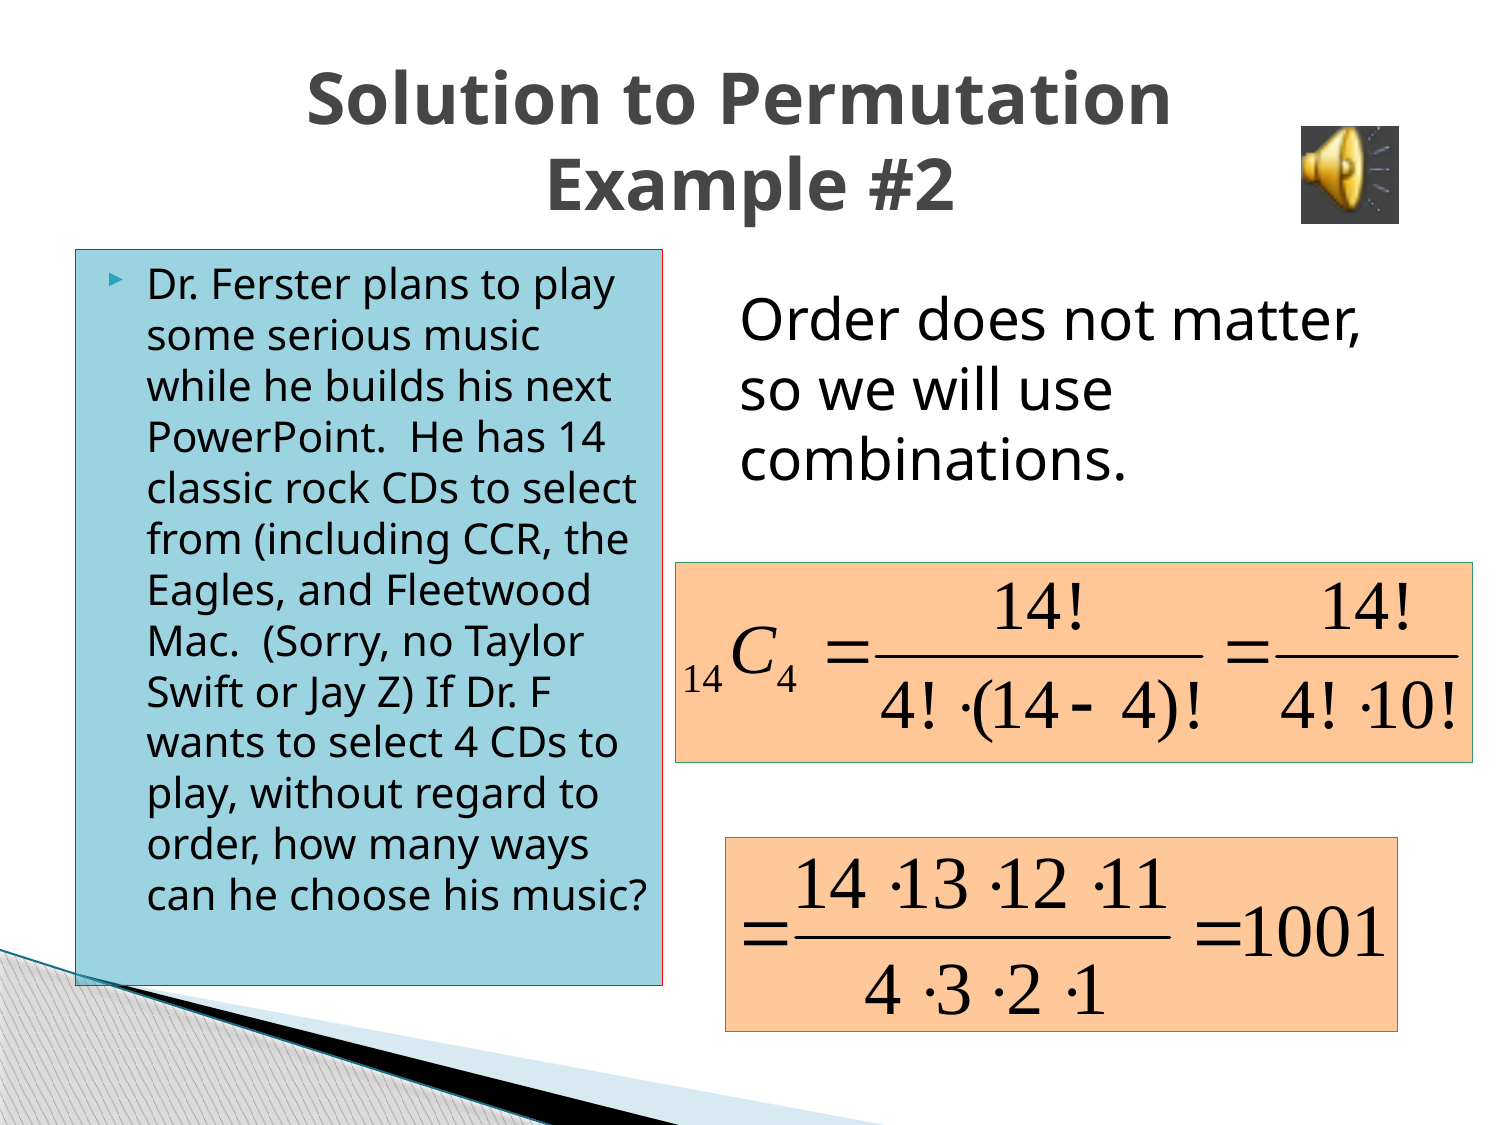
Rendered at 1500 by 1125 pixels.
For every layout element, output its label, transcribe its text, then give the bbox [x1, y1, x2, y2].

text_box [724, 837, 1398, 1032]
list Dr. Ferster plans to play some serious music while he builds his next PowerPoint. He has 14 classic rock CDs to select from (including CCR, the Eagles, and Fleetwood Mac. (Sorry, no Taylor Swift or Jay Z) If Dr. F wants to select 4 CDs to play, without regard to order, how many ways can he choose his music? [75, 249, 663, 986]
title Solution to Permutation Example #2 [75, 45, 1425, 233]
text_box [674, 562, 1474, 763]
text_box Order does not matter, so we will use combinations. [725, 275, 1450, 500]
picture [1299, 124, 1401, 226]
